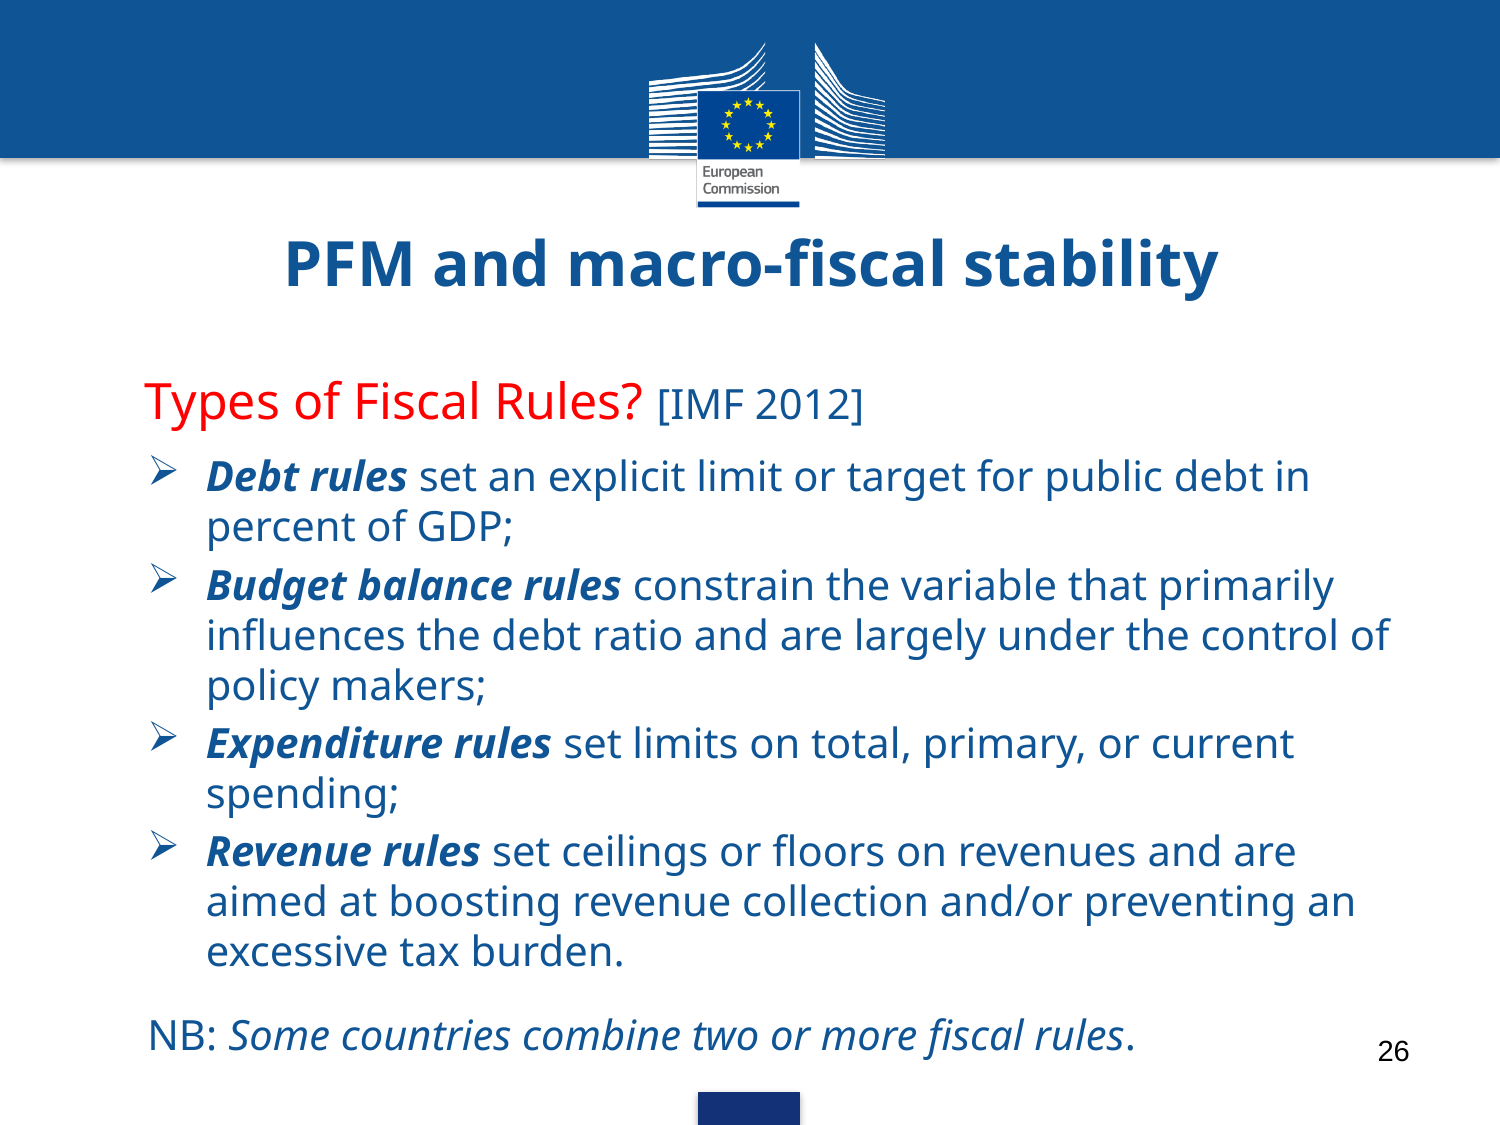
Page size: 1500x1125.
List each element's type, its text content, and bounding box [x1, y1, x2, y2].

picture [649, 42, 885, 207]
slide_number 26 [1074, 1024, 1426, 1103]
title PFM and macro-fiscal stability [76, 207, 1427, 315]
list Types of Fiscal Rules? [IMF 2012] Debt rules set an explicit limit or target for public debt in percent of GDP; Budget balance rules constrain the variable that primarily influences the debt ratio and are largely under the control of policy makers; Expenditure rules set limits on total, primary, or current spending; Revenue rules set ceilings or floors on revenues and are aimed at boosting revenue collection and/or preventing an excessive tax burden. NB: Some countries combine two or more fiscal rules. [73, 361, 1424, 1083]
